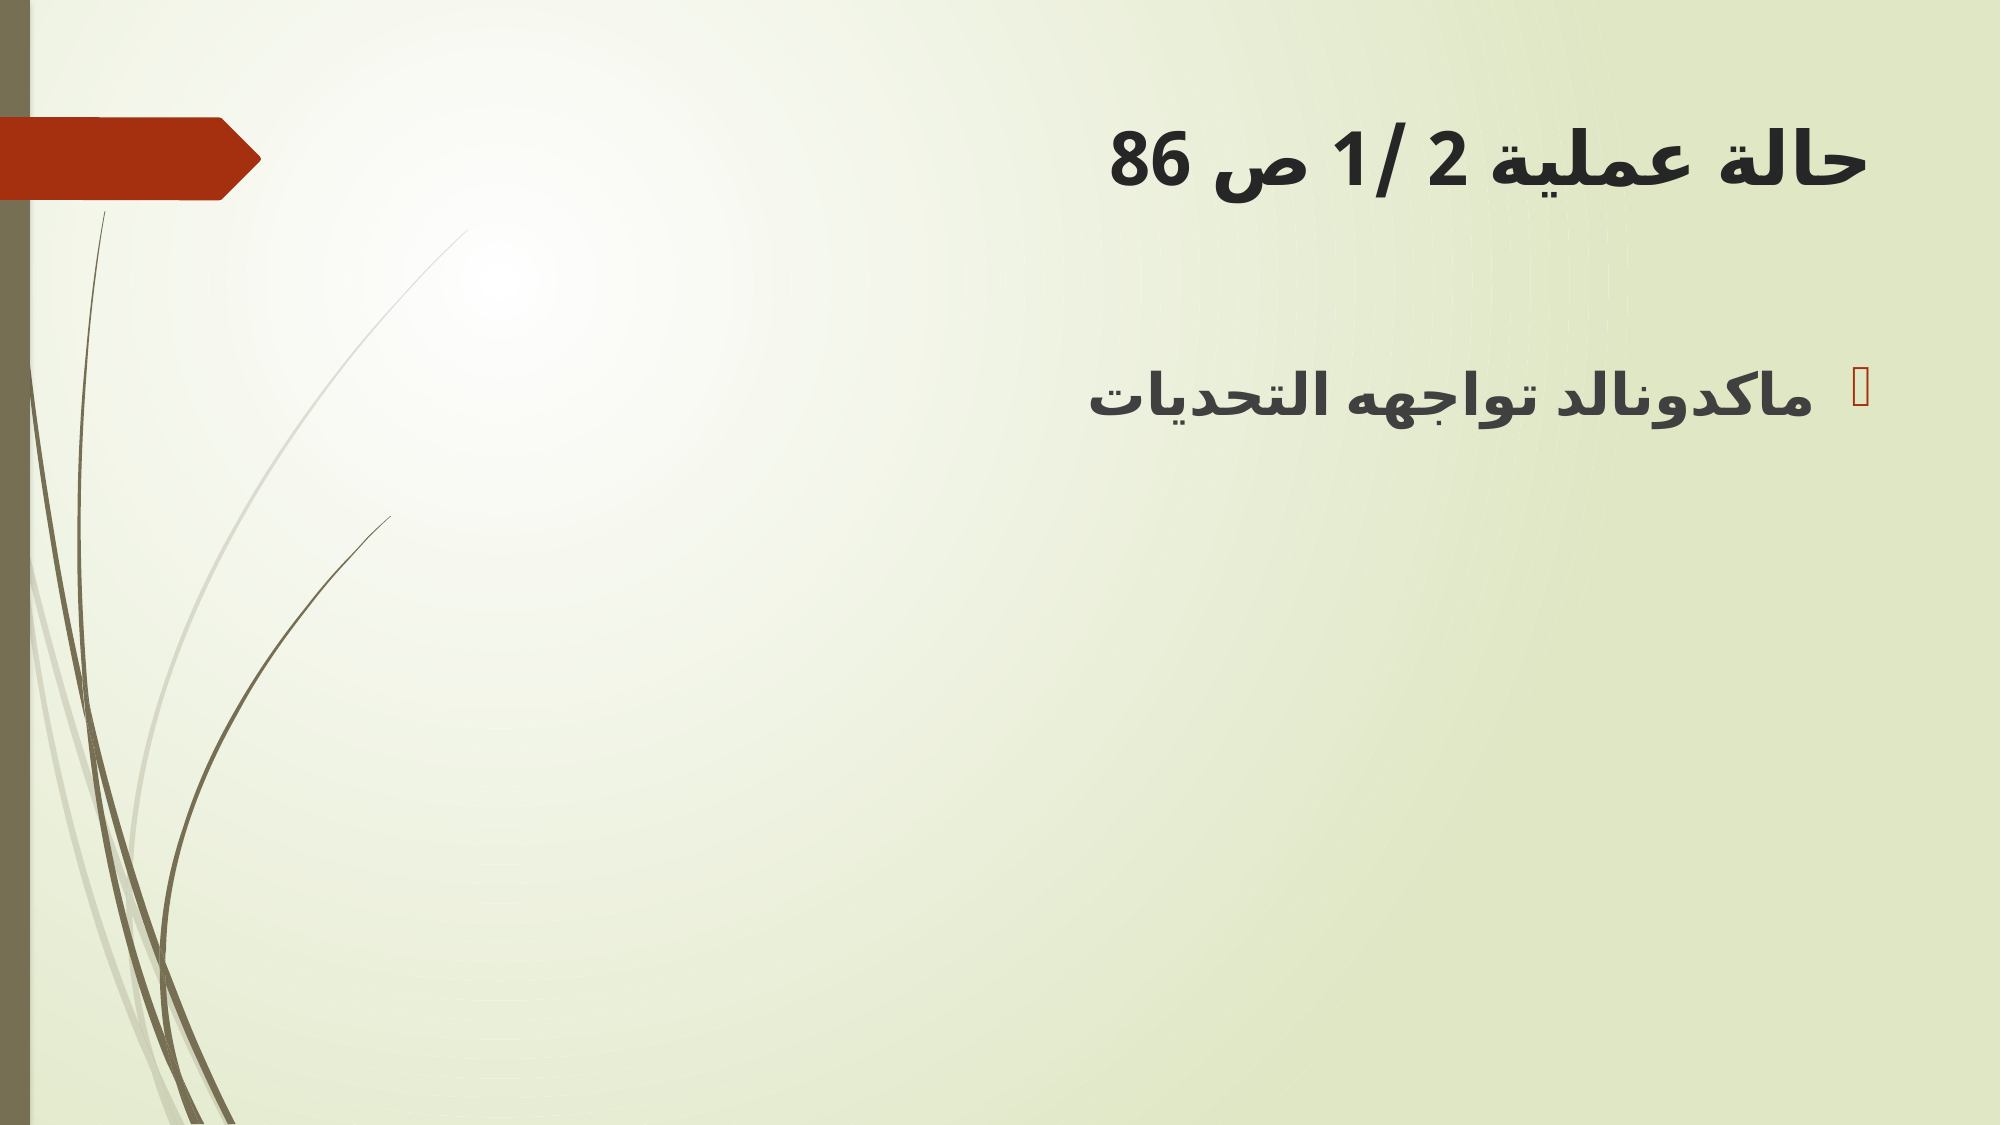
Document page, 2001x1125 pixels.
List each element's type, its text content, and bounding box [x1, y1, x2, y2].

title حالة عملية 2 /1 ص 86 [425, 102, 1888, 313]
list ماكدونالد تواجهه التحديات [424, 350, 1888, 970]
